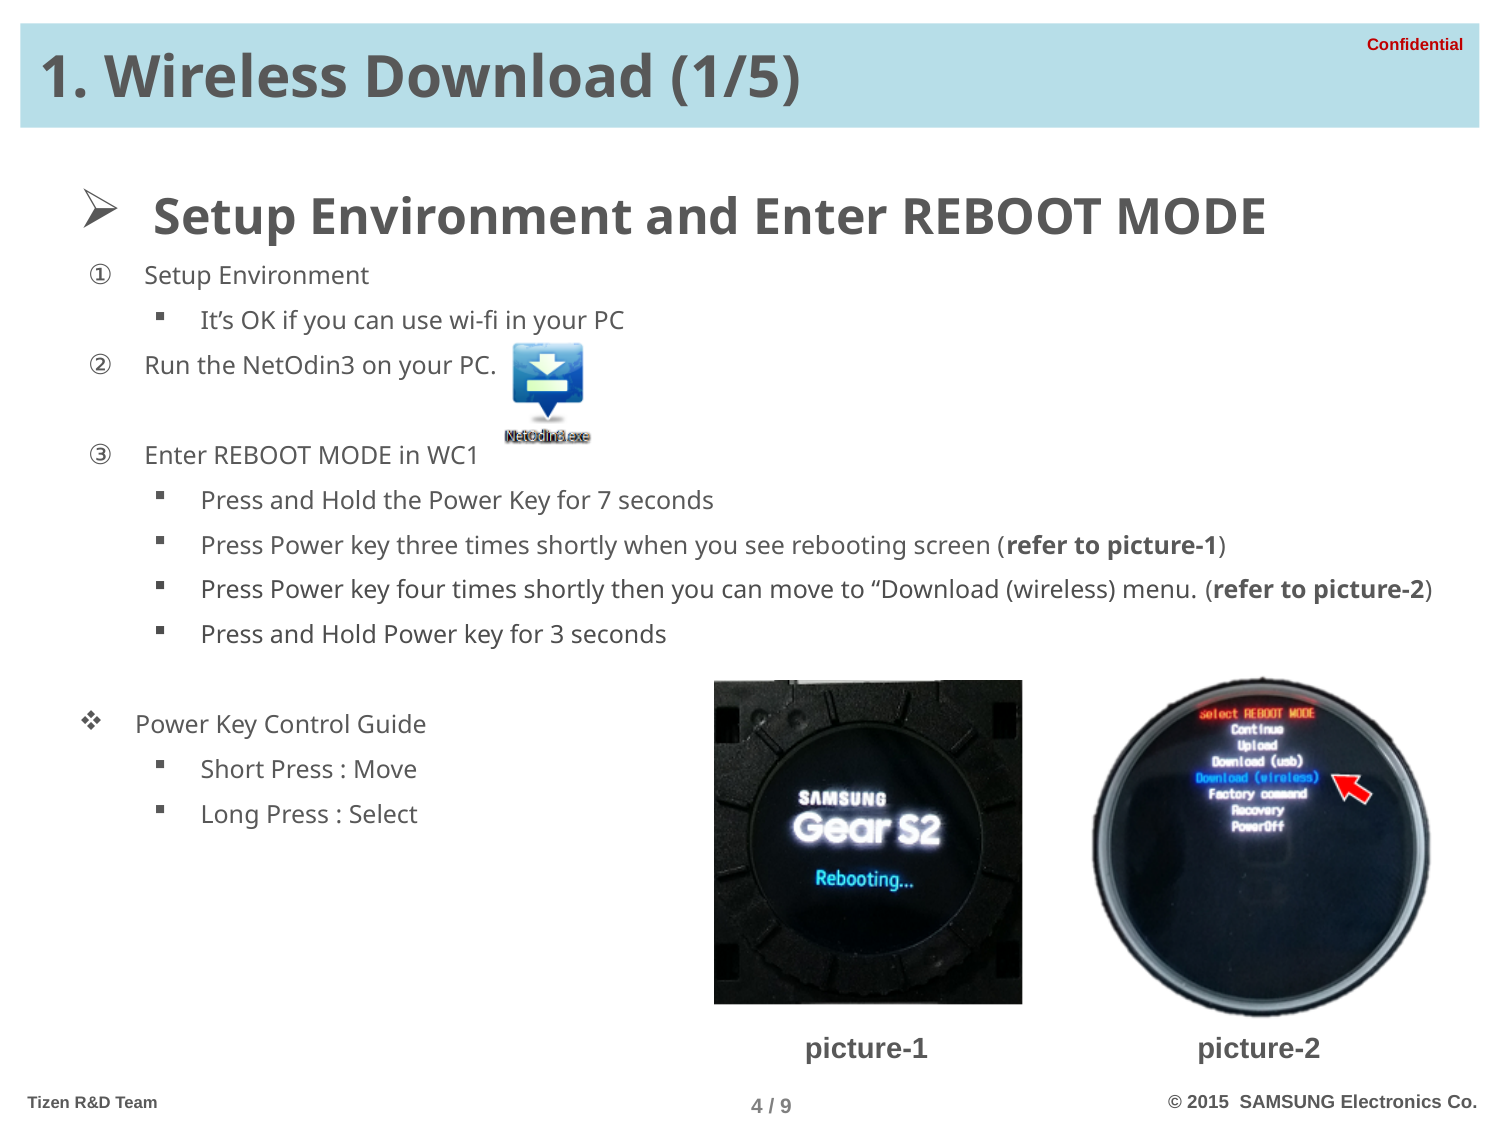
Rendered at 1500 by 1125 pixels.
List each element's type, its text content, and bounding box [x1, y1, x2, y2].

picture [714, 680, 1024, 1006]
picture [1068, 670, 1453, 1024]
list Setup Environment and Enter REBOOT MODE Setup Environment It’s OK if you can use wi-fi in your PC Run the NetOdin3 on your PC. Enter REBOOT MODE in WC1 Press and Hold the Power Key for 7 seconds Press Power key three times shortly when you see rebooting screen (refer to picture-1) Press Power key four times shortly then you can move to “Download (wireless) menu. (refer to picture-2) Press and Hold Power key for 3 seconds Power Key Control Guide Short Press : Move Long Press : Select [37, 125, 1463, 1083]
title 1. Wireless Download (1/5) [24, 30, 1450, 118]
text_box picture-1 [799, 1023, 935, 1071]
picture [501, 337, 597, 450]
text_box picture-2 [1191, 1032, 1327, 1071]
